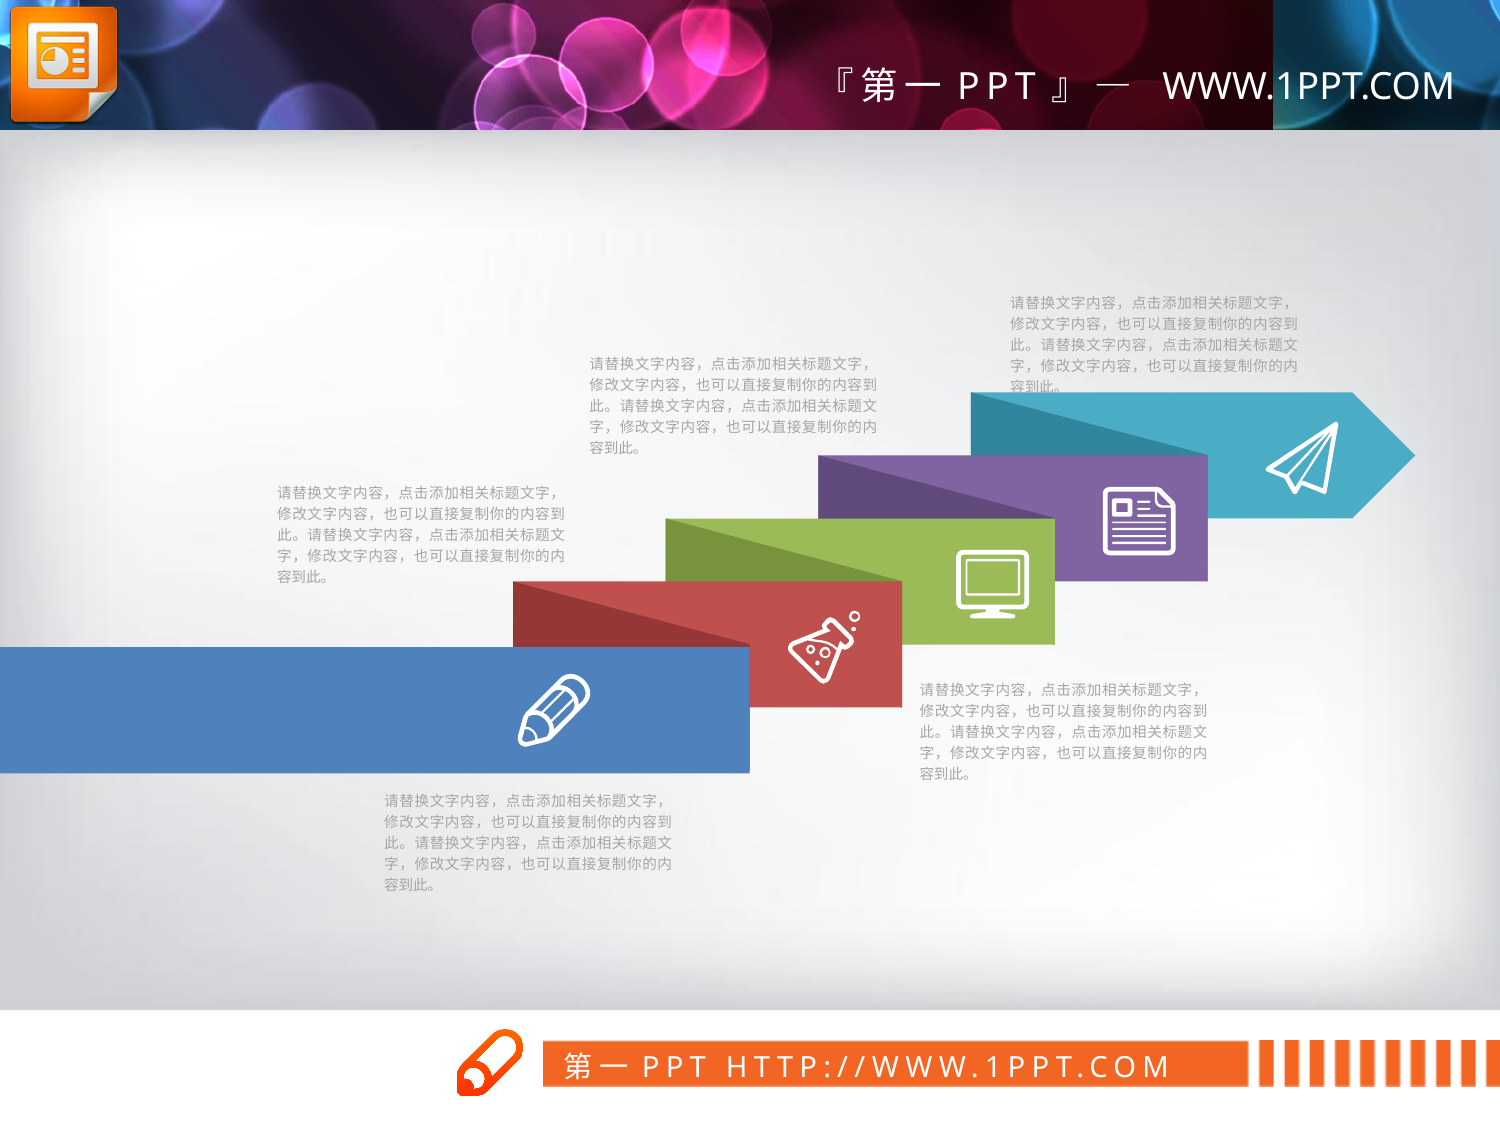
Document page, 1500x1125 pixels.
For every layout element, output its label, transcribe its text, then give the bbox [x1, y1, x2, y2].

text_box [816, 457, 1056, 516]
text_box [510, 586, 752, 645]
text_box [956, 549, 1030, 619]
picture [0, 0, 1500, 1012]
text_box 请替换文字内容，点击添加相关标题文字，修改文字内容，也可以直接复制你的内容到此。请替换文字内容，点击添加相关标题文字，修改文字内容，也可以直接复制你的内容到此。 [919, 677, 1208, 783]
text_box 请替换文字内容，点击添加相关标题文字，修改文字内容，也可以直接复制你的内容到此。请替换文字内容，点击添加相关标题文字，修改文字内容，也可以直接复制你的内容到此。 [384, 788, 672, 894]
text_box 请替换文字内容，点击添加相关标题文字，修改文字内容，也可以直接复制你的内容到此。请替换文字内容，点击添加相关标题文字，修改文字内容，也可以直接复制你的内容到此。 [589, 351, 878, 457]
text_box [975, 390, 1418, 521]
text_box [517, 673, 591, 747]
text_box 请替换文字内容，点击添加相关标题文字，修改文字内容，也可以直接复制你的内容到此。请替换文字内容，点击添加相关标题文字，修改文字内容，也可以直接复制你的内容到此。 [277, 480, 565, 586]
text_box [1265, 421, 1339, 495]
text_box [542, 579, 904, 710]
text_box 请替换文字内容，点击添加相关标题文字，修改文字内容，也可以直接复制你的内容到此。请替换文字内容，点击添加相关标题文字，修改文字内容，也可以直接复制你的内容到此。 [1010, 290, 1298, 396]
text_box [787, 610, 861, 684]
text_box [968, 390, 1209, 453]
text_box [837, 453, 1210, 584]
picture [543, 1040, 1500, 1087]
text_box [0, 645, 752, 775]
text_box [669, 516, 1057, 647]
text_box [1102, 486, 1176, 556]
text_box [663, 516, 903, 579]
